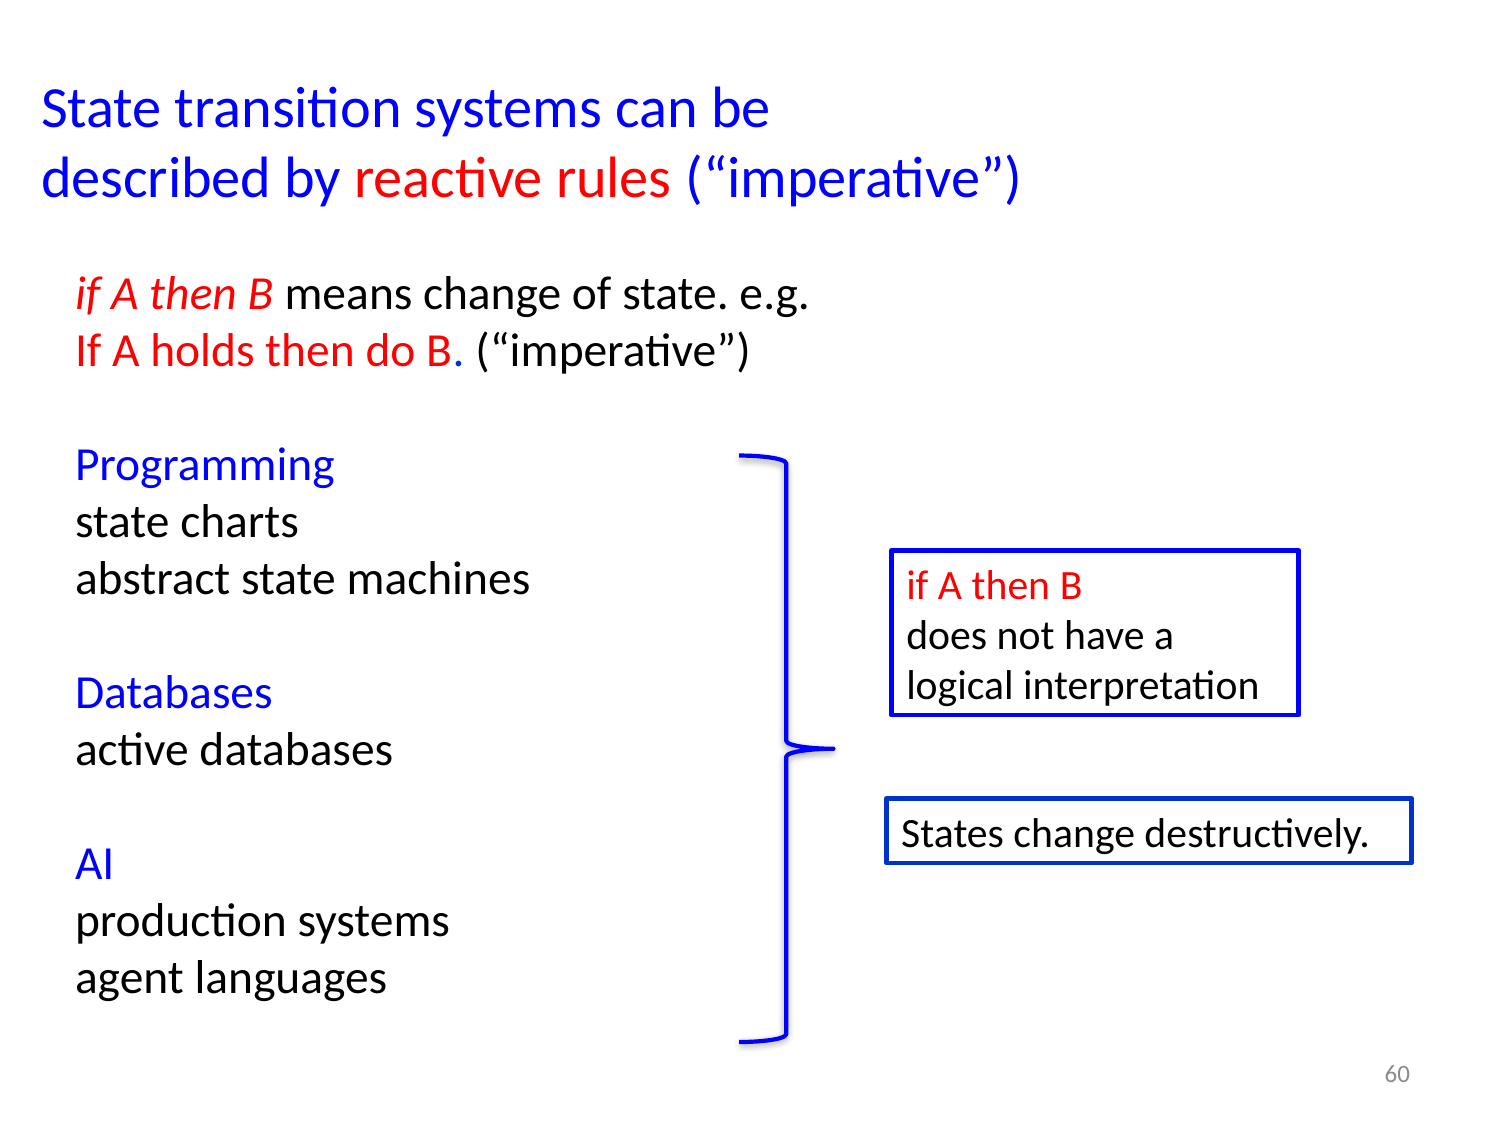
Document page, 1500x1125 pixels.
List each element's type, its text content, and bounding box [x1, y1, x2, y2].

text_box States change destructively. [886, 798, 1412, 864]
list if A then B means change of state. e.g. If A holds then do B. (“imperative”) Programming state charts abstract state machines Databases active databases AI production systems agent languages [75, 262, 1425, 1005]
slide_number 60 [1074, 1042, 1425, 1103]
title State transition systems can be described by reactive rules (“imperative”) [26, 45, 1376, 233]
text_box if A then B does not have a logical interpretation [891, 550, 1299, 716]
text_box [739, 453, 836, 1045]
